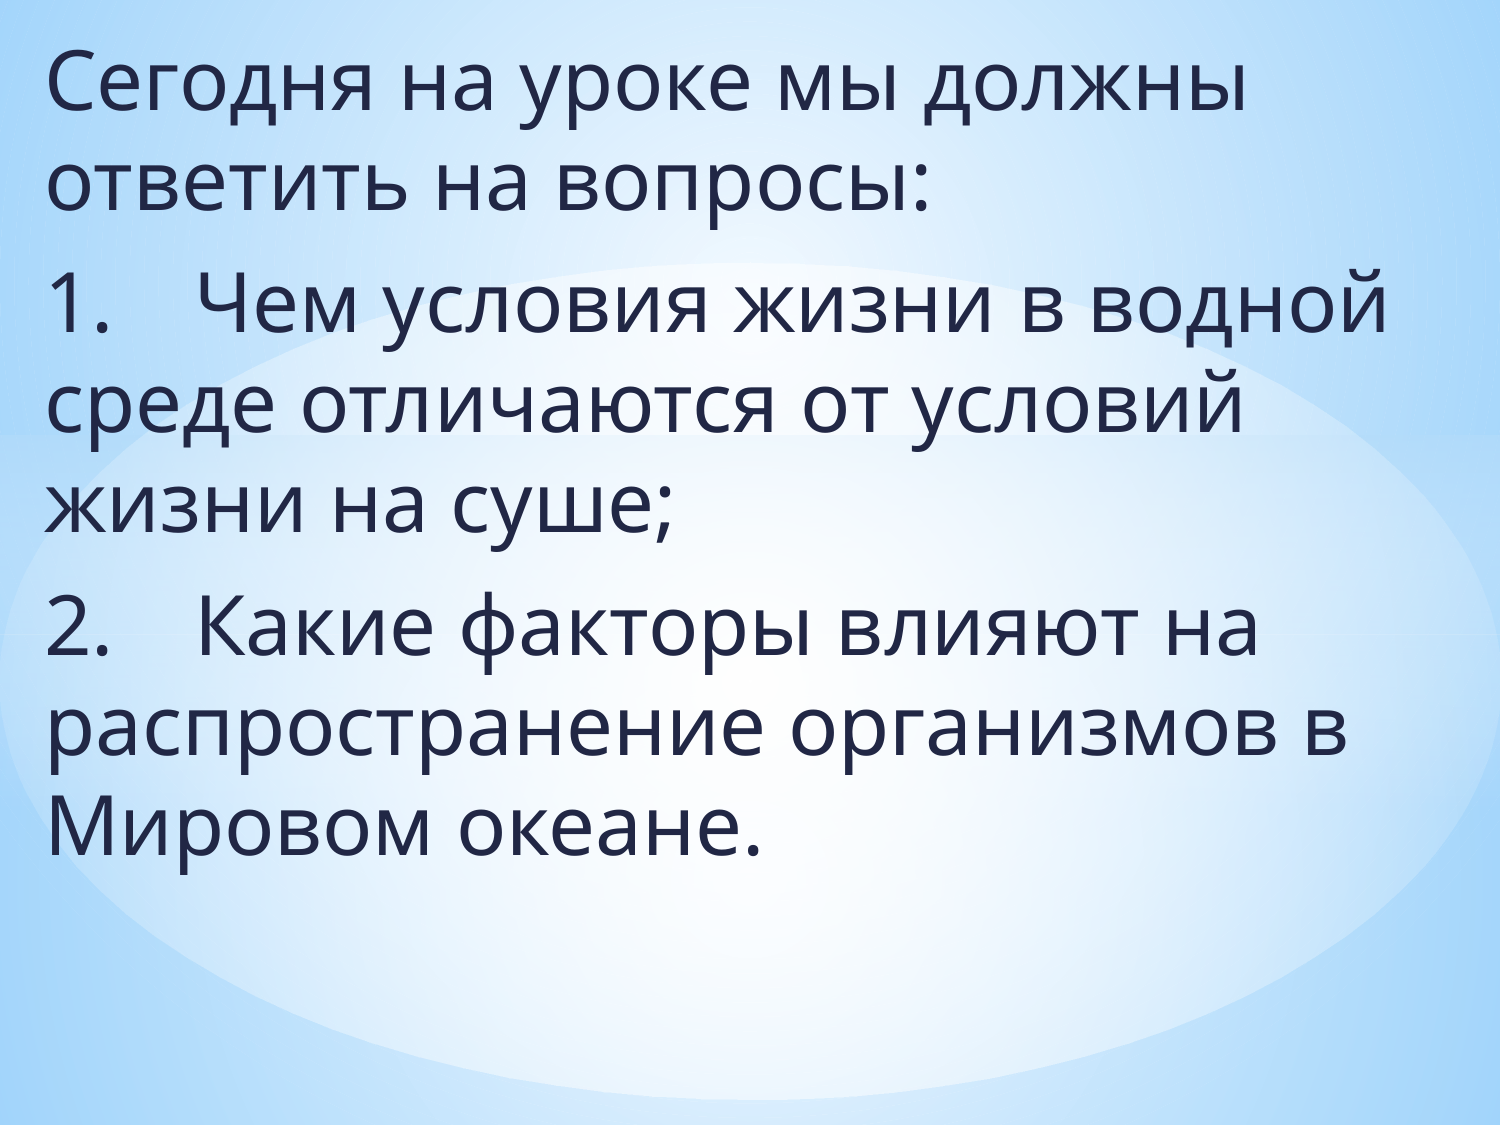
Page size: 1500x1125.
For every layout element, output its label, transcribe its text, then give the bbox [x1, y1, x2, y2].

subtitle Сегодня на уроке мы должны ответить на вопросы: 1. Чем условия жизни в водной среде отличаются от условий жизни на суше; 2. Какие факторы влияют на распространение организмов в Мировом океане. [29, 19, 1483, 976]
